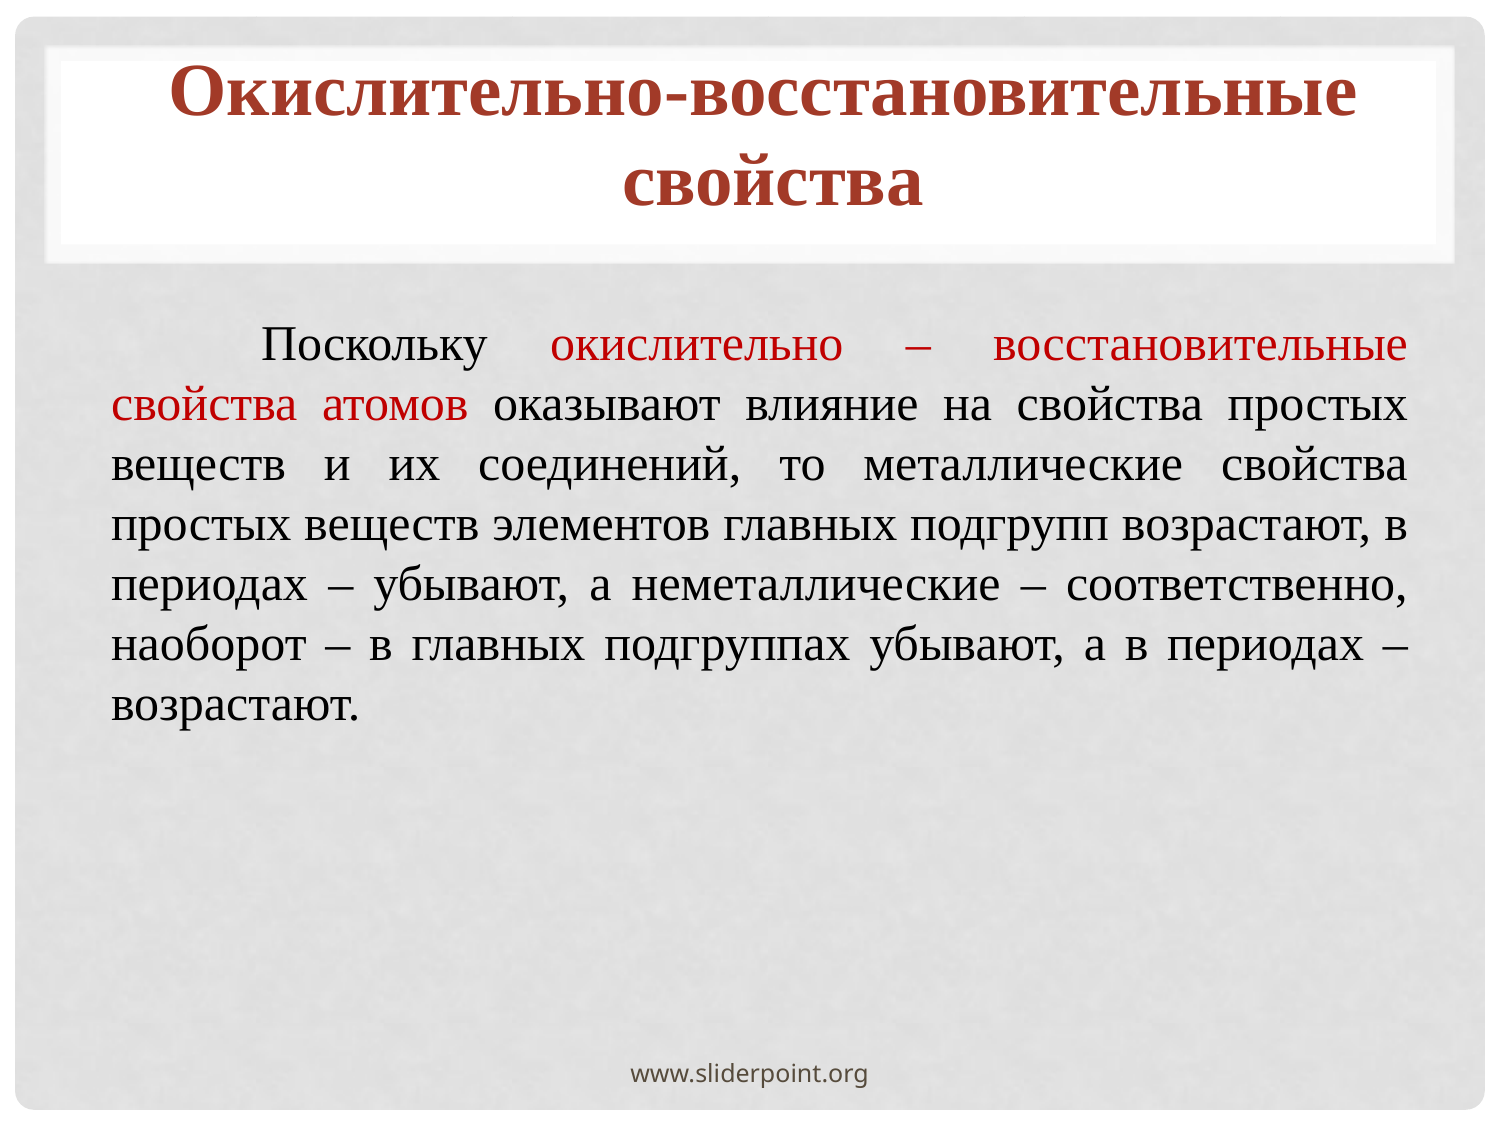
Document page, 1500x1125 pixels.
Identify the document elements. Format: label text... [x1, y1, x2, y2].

footer www.sliderpoint.org [512, 1042, 988, 1103]
list Поскольку окислительно – восстановительные свойства атомов оказывают влияние на свойства простых веществ и их соединений, то металлические свойства простых веществ элементов главных подгрупп возрастают, в периодах – убывают, а неметаллические – соответственно, наоборот – в главных подгруппах убывают, а в периодах – возрастают. [88, 302, 1424, 929]
text_box Окислительно-восстановительные свойства [154, 33, 1392, 319]
